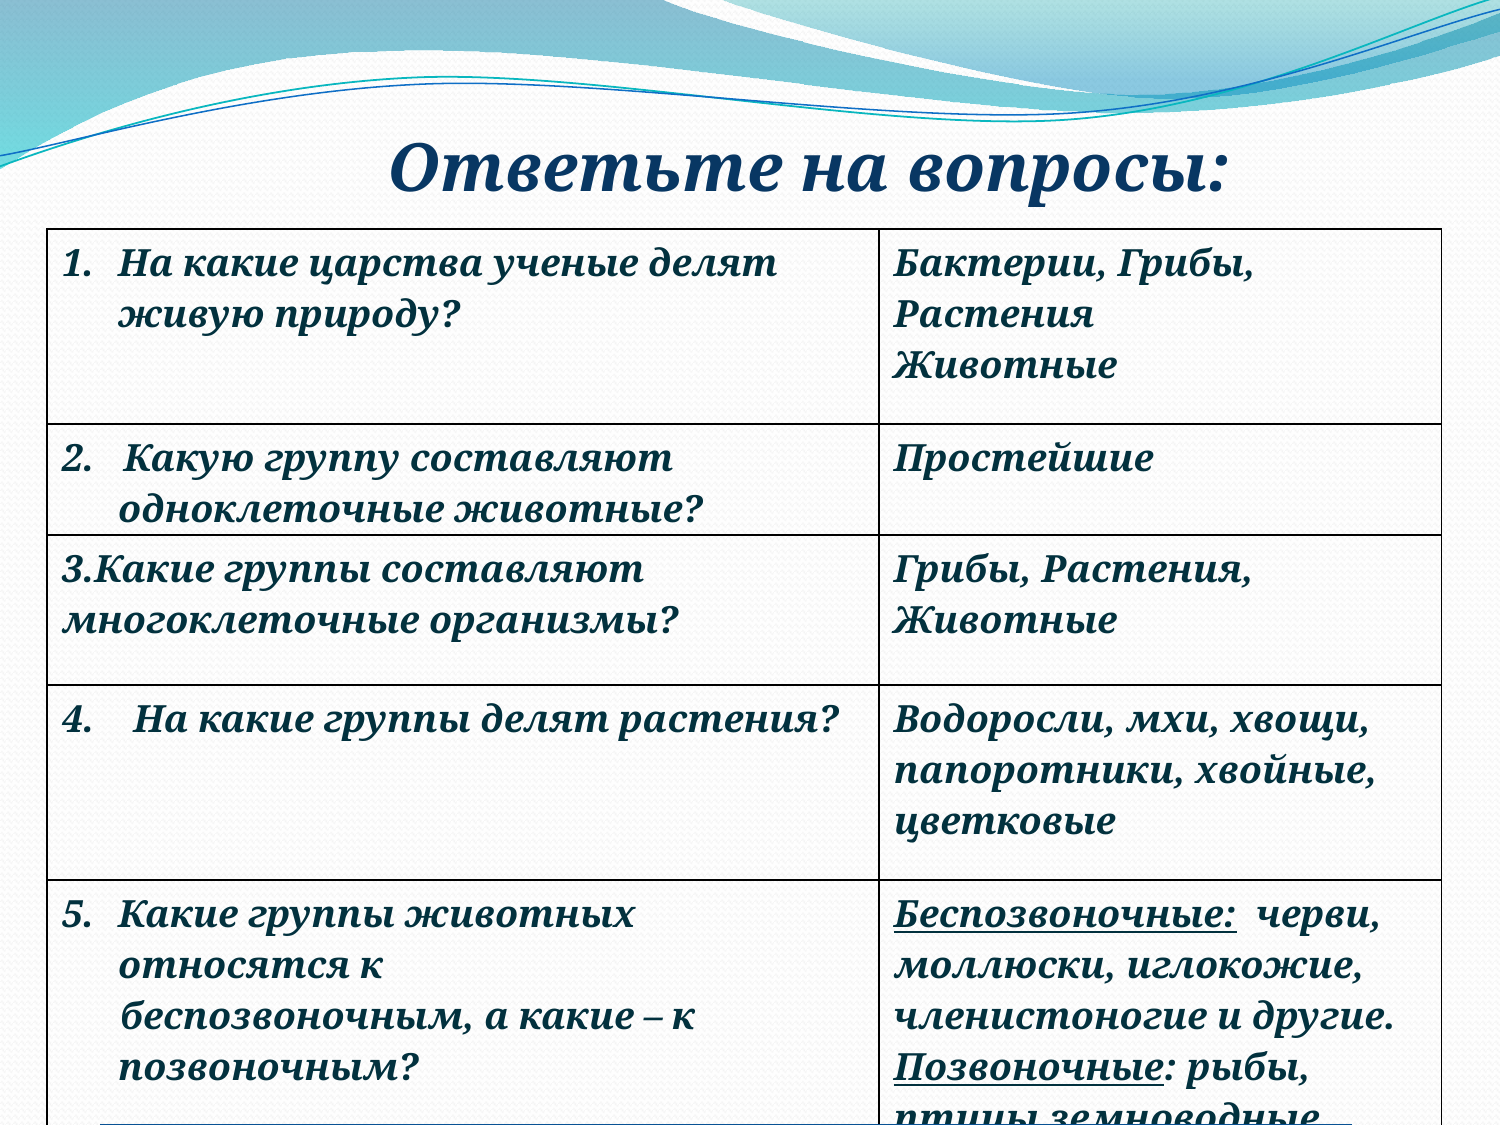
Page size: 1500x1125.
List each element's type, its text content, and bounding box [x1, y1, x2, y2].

table_cell 4. На какие группы делят растения? [48, 686, 878, 879]
table_cell Простейшие [880, 425, 1441, 534]
table_cell 3.Какие группы составляют многоклеточные организмы? [48, 536, 878, 684]
table_header На какие царства ученые делят живую природу? [48, 230, 878, 423]
text_box Ответьте на вопросы: [372, 117, 1247, 212]
table_cell Какие группы животных относятся к беспозвоночным, а какие – к позвоночным? [48, 881, 878, 1125]
table_cell Беспозвоночные: черви, моллюски, иглокожие, членистоногие и другие. Позвоночные: рыбы, птицы земноводные, млекопитаю- щие, пресмыкающиеся. [880, 881, 1441, 1125]
table_cell Грибы, Растения, Животные [880, 536, 1441, 684]
table_cell 2. Какую группу составляют одноклеточные животные? [48, 425, 878, 534]
table_cell Водоросли, мхи, хвощи, папоротники, хвойные, цветковые [880, 686, 1441, 879]
table_header Бактерии, Грибы, Растения Животные [880, 230, 1441, 423]
